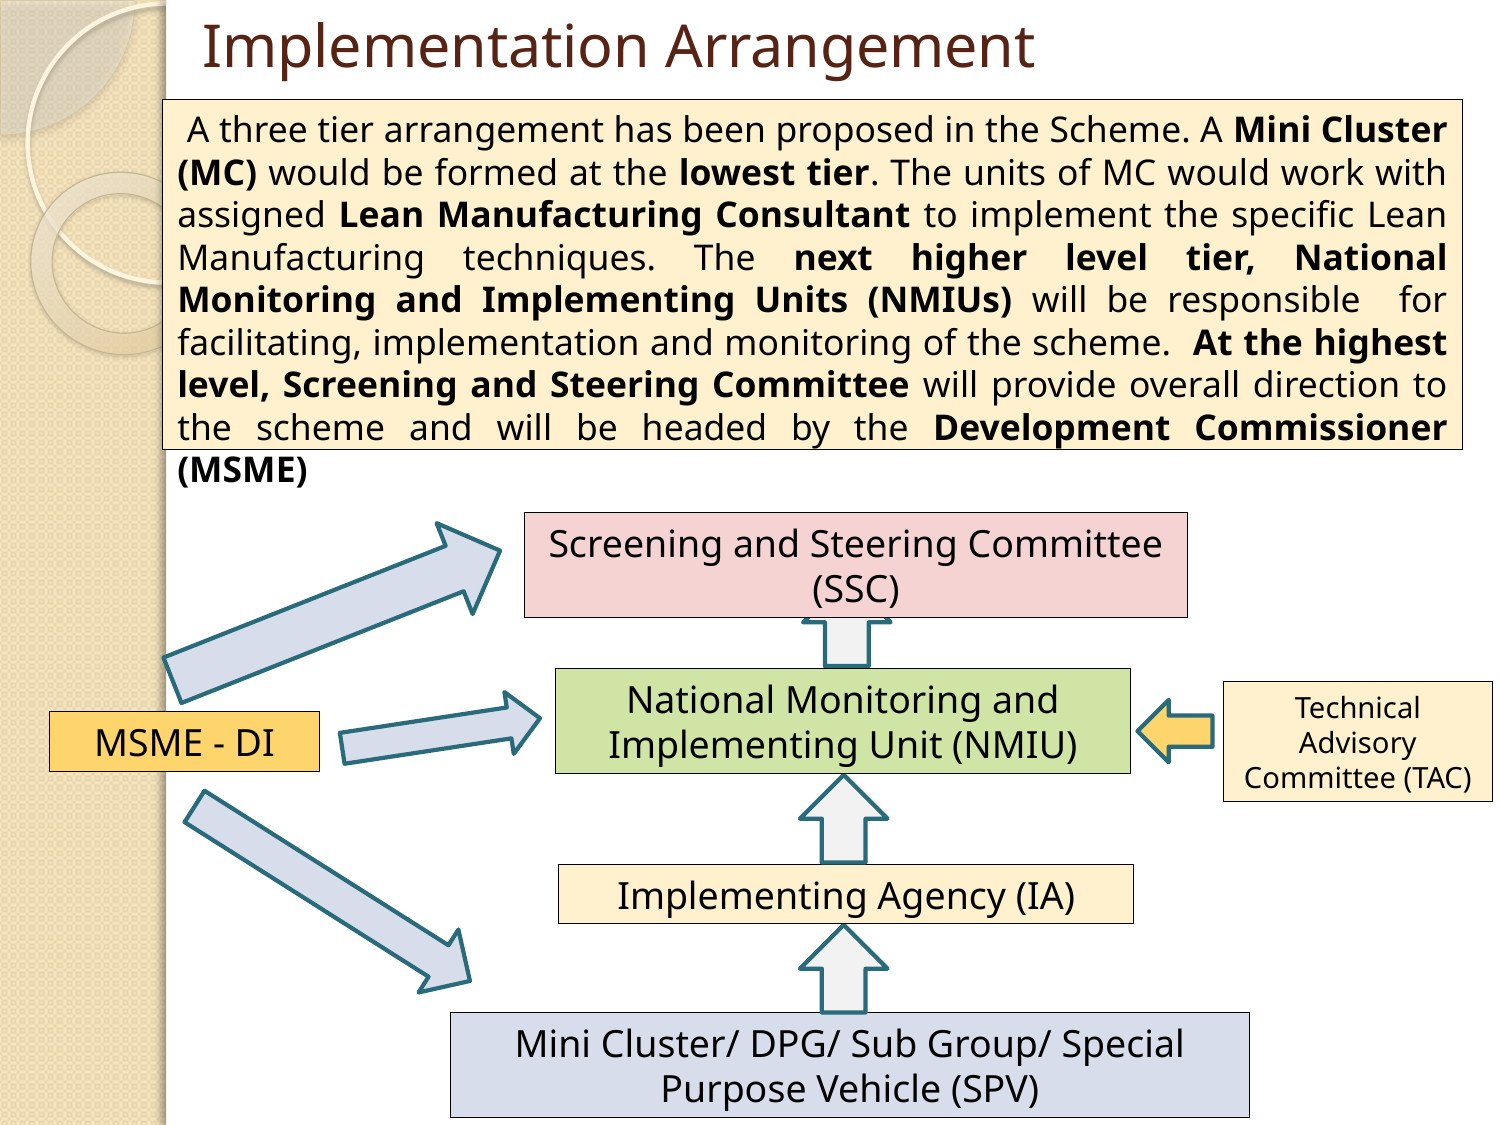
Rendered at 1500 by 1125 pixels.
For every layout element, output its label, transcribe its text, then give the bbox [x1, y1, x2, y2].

text_box [798, 924, 890, 1015]
text_box [801, 618, 893, 669]
text_box Implementing Agency (IA) [558, 864, 1134, 924]
text_box [161, 521, 503, 705]
text_box [337, 690, 543, 766]
text_box Mini Cluster/ DPG/ Sub Group/ Special Purpose Vehicle (SPV) [450, 1012, 1250, 1118]
text_box National Monitoring and Implementing Unit (NMIU) [555, 668, 1131, 774]
text_box [798, 774, 890, 865]
text_box MSME - DI [49, 711, 320, 772]
text_box Technical Advisory Committee (TAC) [1223, 681, 1493, 802]
text_box [182, 788, 473, 995]
text_box Screening and Steering Committee (SSC) [524, 512, 1188, 618]
list A three tier arrangement has been proposed in the Scheme. A Mini Cluster (MC) would be formed at the lowest tier. The units of MC would work with assigned Lean Manufacturing Consultant to implement the specific Lean Manufacturing techniques. The next higher level tier, National Monitoring and Implementing Units (NMIUs) will be responsible for facilitating, implementation and monitoring of the scheme. At the highest level, Screening and Steering Committee will provide overall direction to the scheme and will be headed by the Development Commissioner (MSME) [162, 99, 1463, 450]
title Implementation Arrangement [187, 0, 1418, 88]
text_box [1135, 697, 1215, 765]
